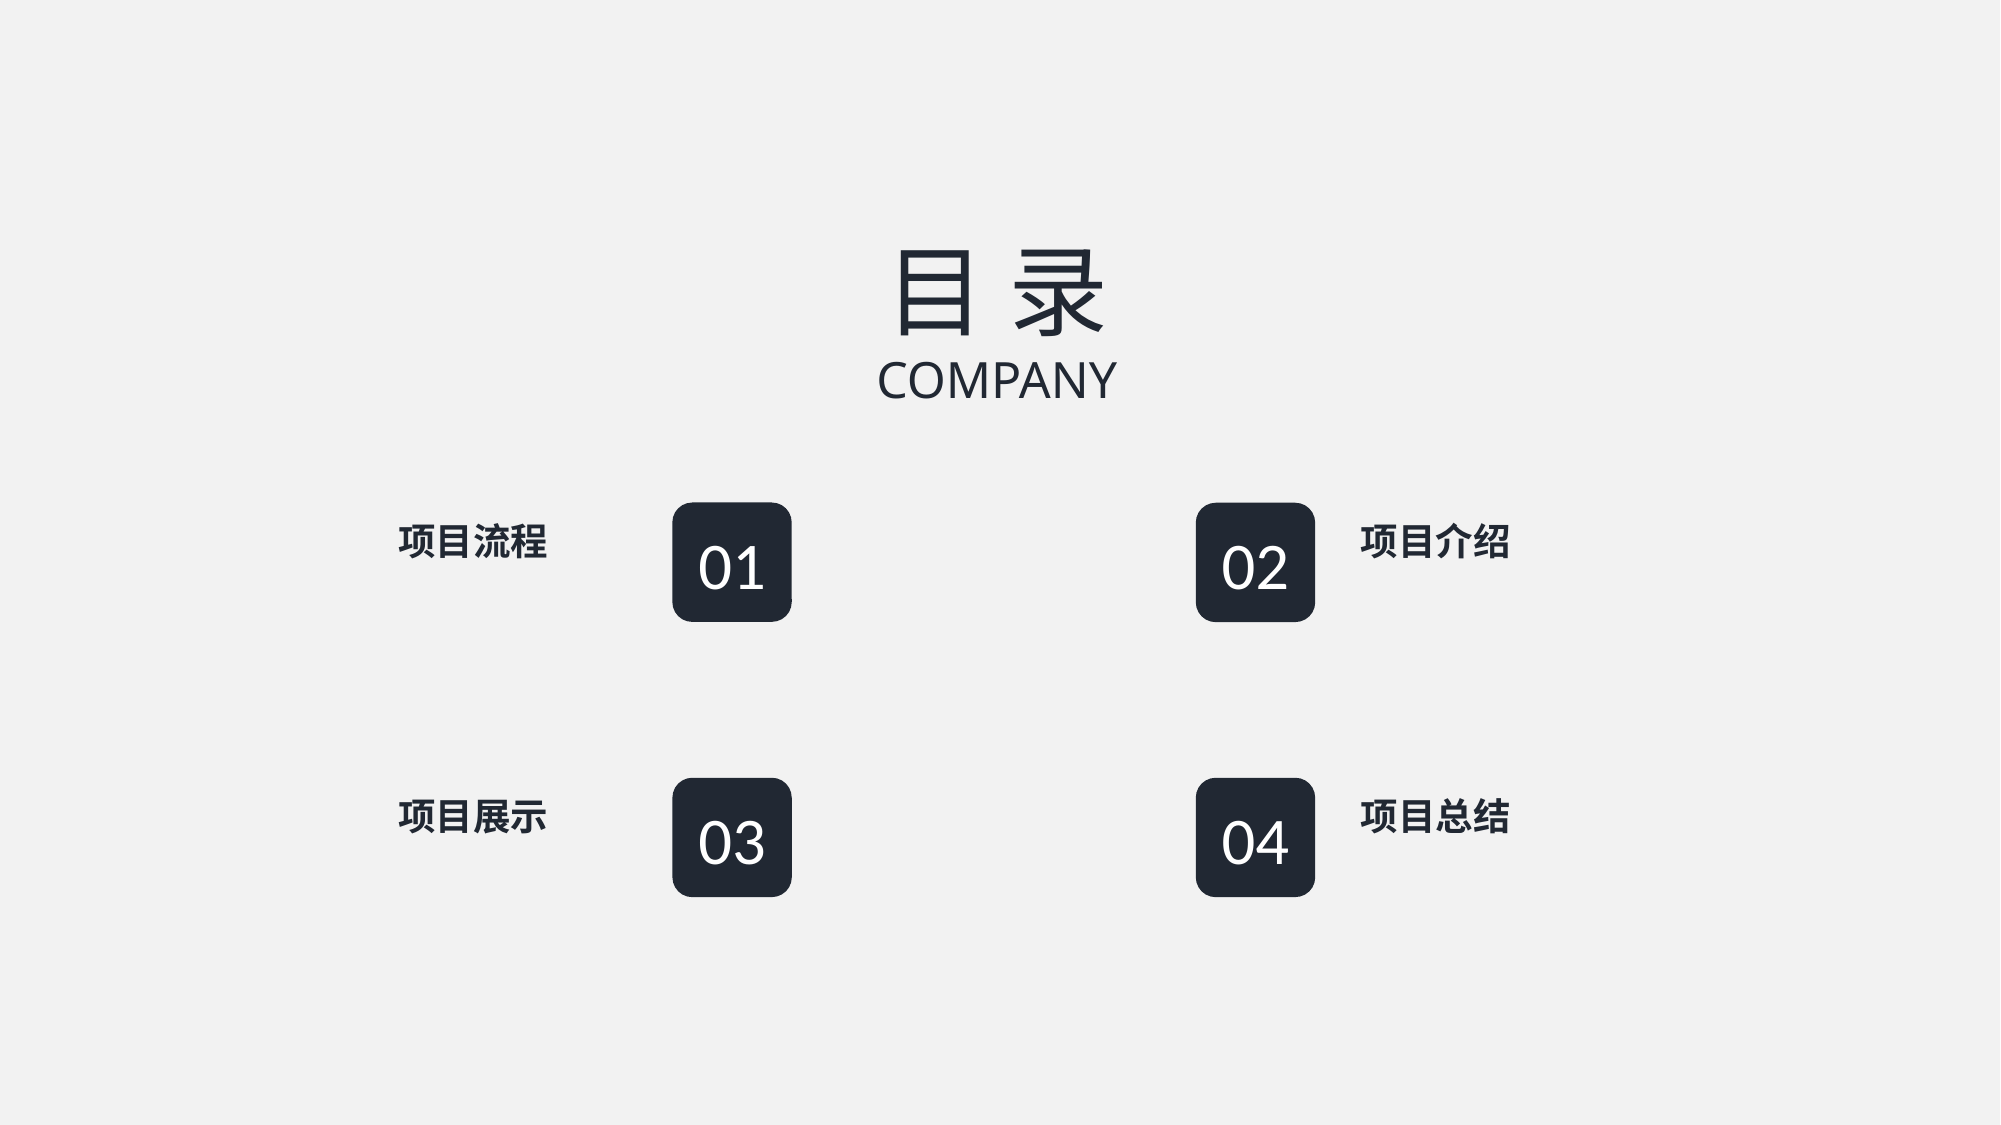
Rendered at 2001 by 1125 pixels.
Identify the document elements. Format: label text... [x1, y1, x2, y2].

text_box [672, 502, 792, 622]
text_box 01 [683, 515, 781, 610]
text_box 03 [683, 790, 781, 886]
text_box 项目介绍 [1346, 511, 1604, 571]
text_box [1195, 502, 1316, 623]
text_box 项目总结 [1346, 785, 1602, 846]
text_box 项目展示 [383, 785, 644, 846]
text_box 02 [1206, 515, 1305, 611]
text_box 04 [1206, 790, 1305, 886]
text_box 项目流程 [383, 510, 644, 571]
text_box 目 录 COMPANY [861, 221, 1133, 416]
text_box [1195, 777, 1316, 898]
text_box [672, 777, 792, 898]
